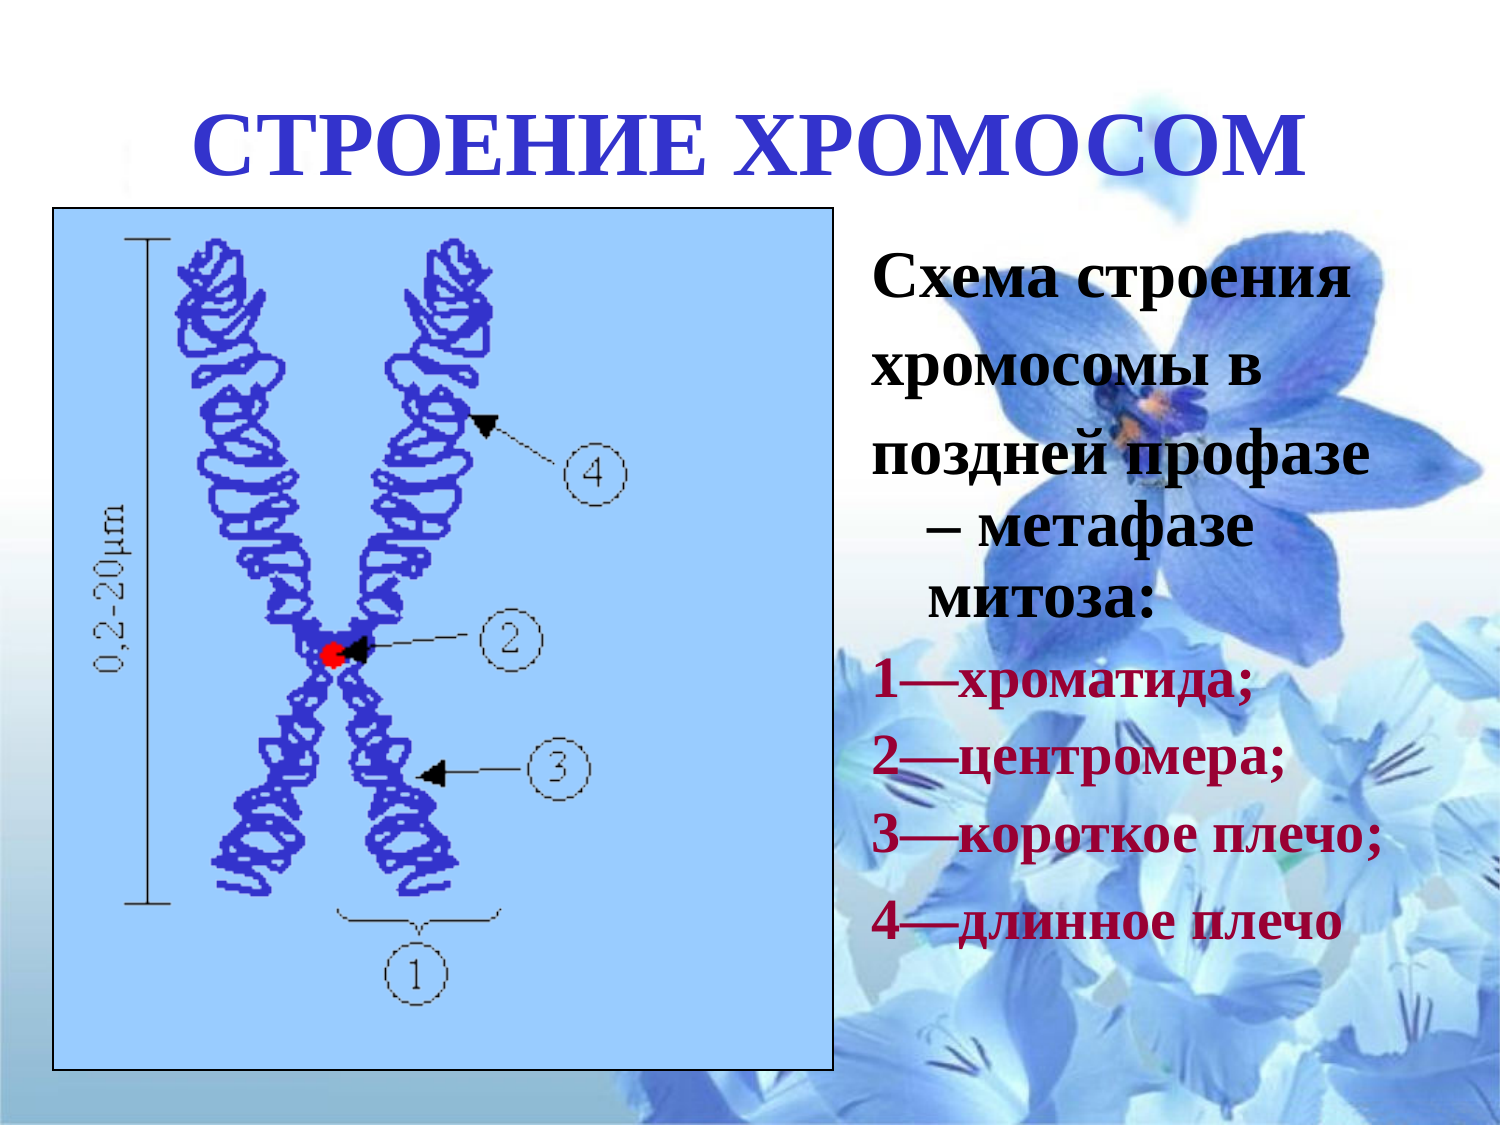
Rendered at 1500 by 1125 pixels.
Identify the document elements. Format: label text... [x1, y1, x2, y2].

text_box [53, 208, 833, 1071]
picture [0, 0, 1500, 1125]
text_box Схема строения хромосомы в поздней профазе – метафазе митоза: 1—хроматида; 2—центромера; 3—короткое плечо; 4—длинное плечо [856, 231, 1425, 1059]
text_box СТРОЕНИЕ ХРОМОСОМ [74, 45, 1425, 233]
